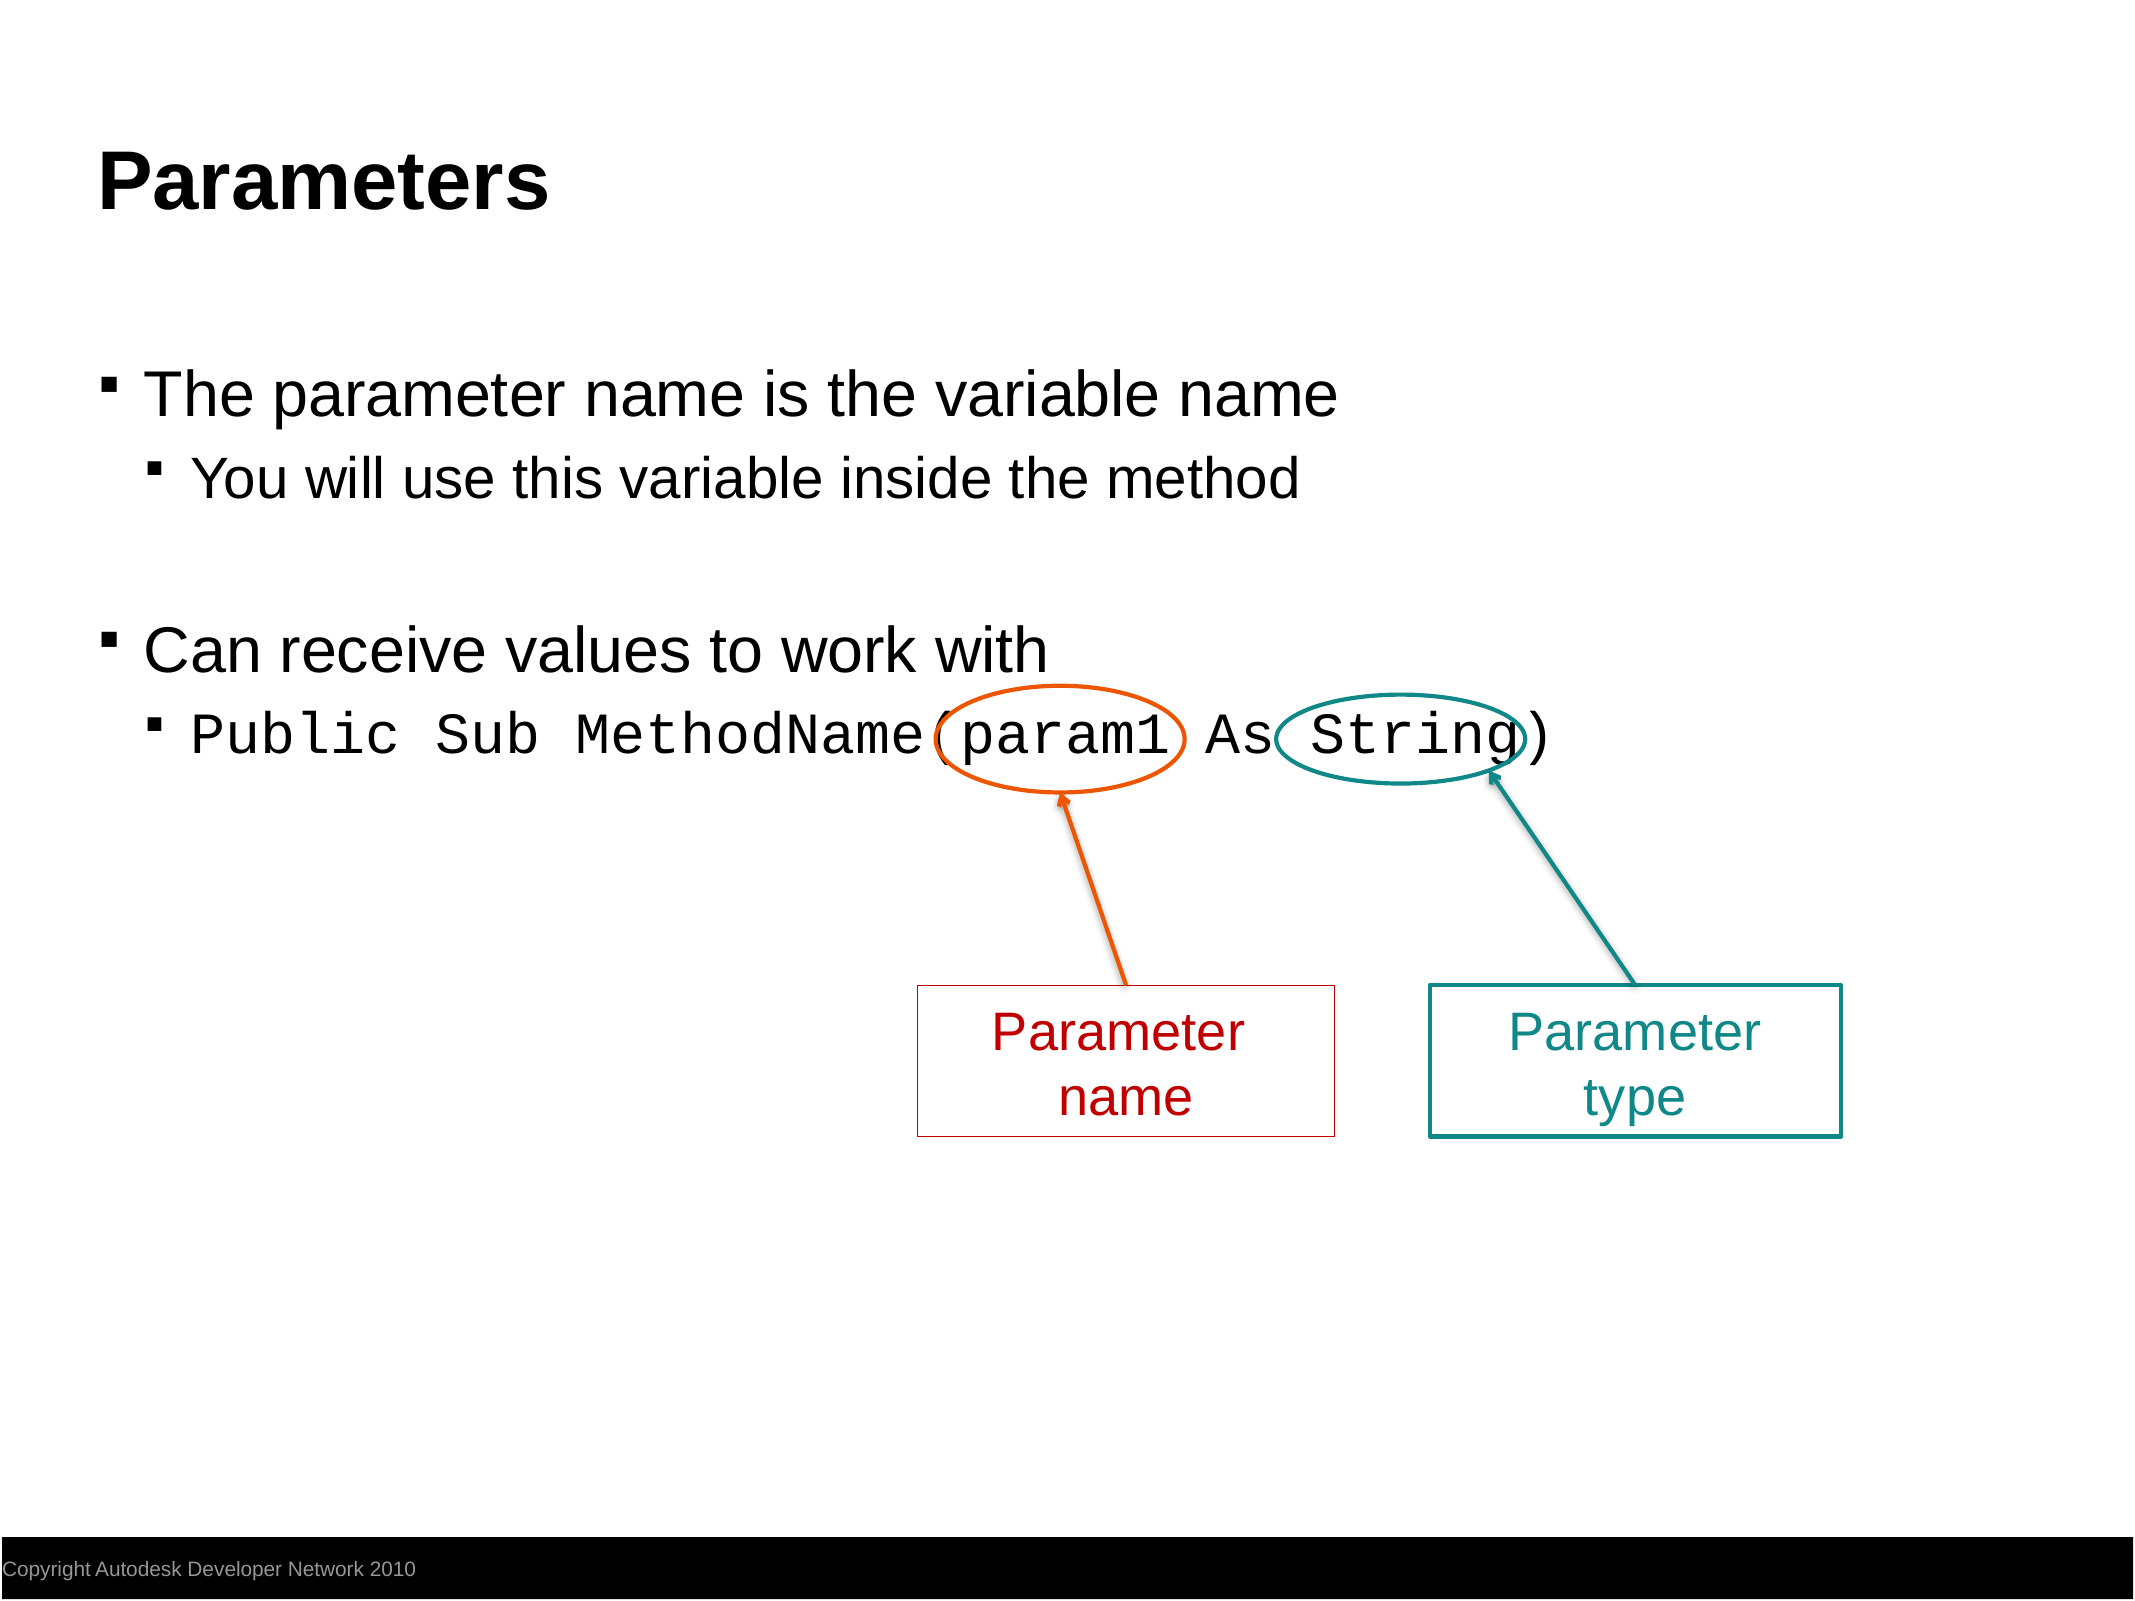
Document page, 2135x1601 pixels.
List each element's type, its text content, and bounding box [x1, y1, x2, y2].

title Parameters [96, 59, 2028, 293]
text_box Parameter type [1428, 983, 1843, 1139]
text_box Parameter name [917, 985, 1335, 1137]
text_box [1274, 692, 1528, 786]
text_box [1059, 792, 1127, 986]
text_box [1488, 770, 1636, 986]
text_box [933, 683, 1187, 795]
list The parameter name is the variable name You will use this variable inside the method Can receive values to work with Public Sub MethodName(param1 As String) [96, 351, 2028, 1452]
